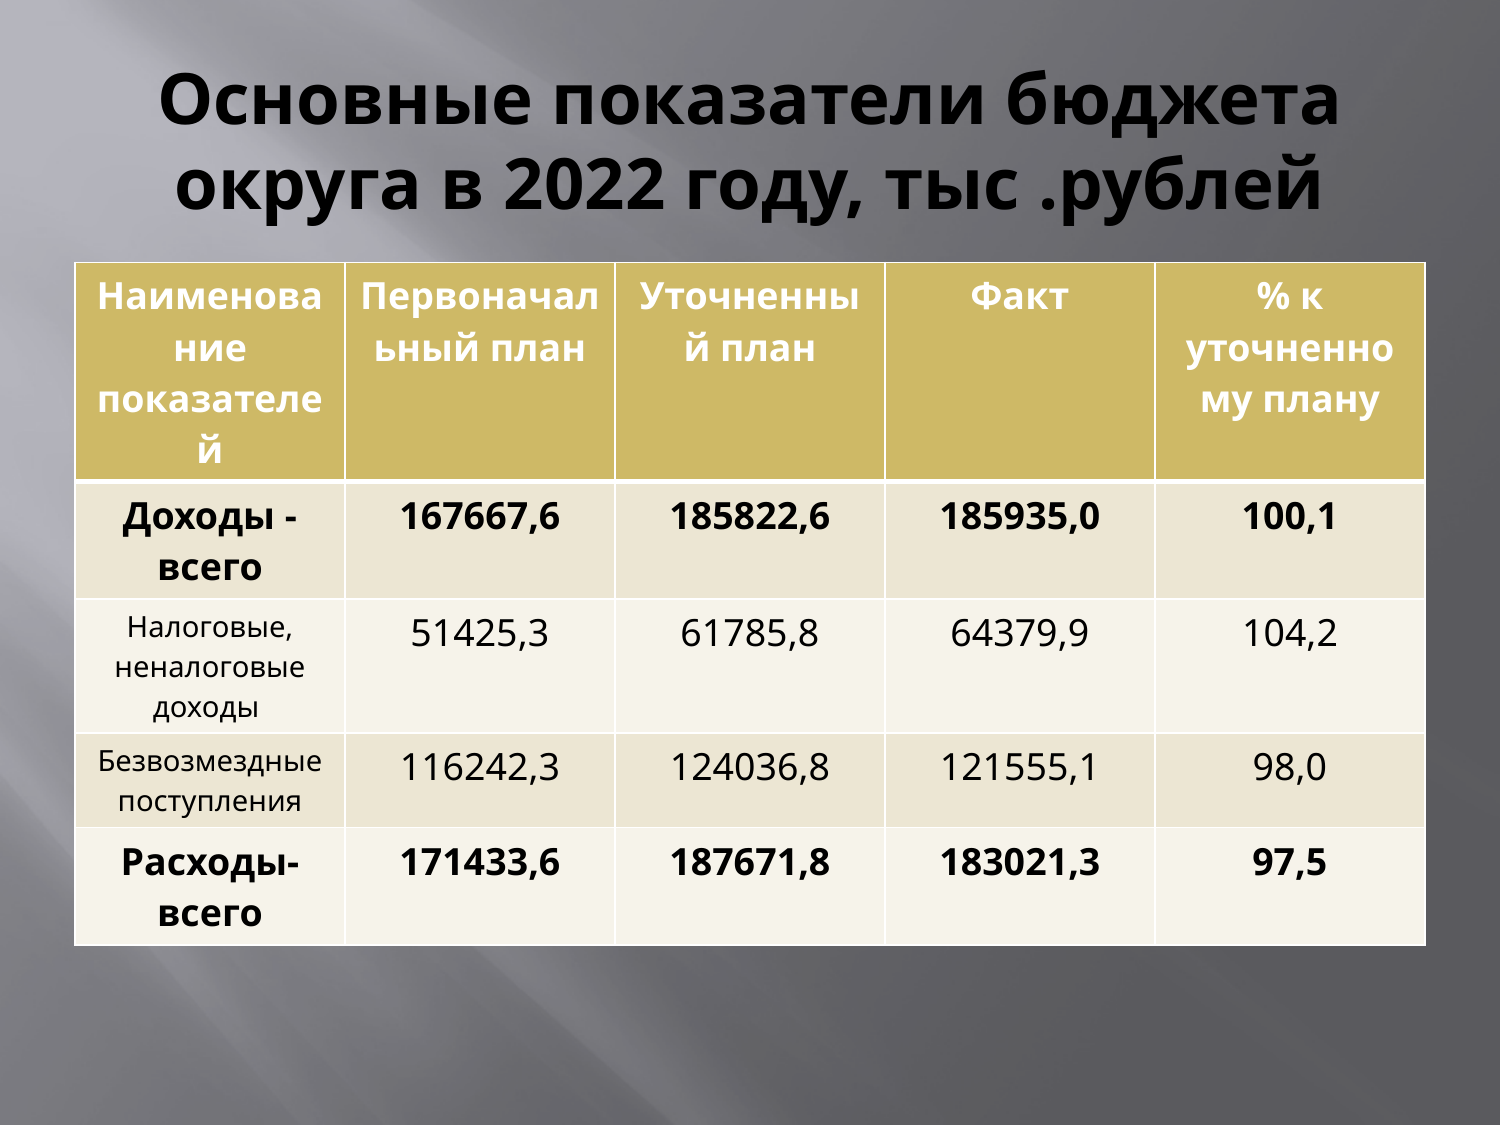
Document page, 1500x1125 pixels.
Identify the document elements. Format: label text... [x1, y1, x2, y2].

table_cell 51425,3 [346, 600, 614, 732]
table_cell 98,0 [1156, 734, 1424, 827]
table_cell 104,2 [1156, 600, 1424, 732]
table_cell Безвозмездные поступления [76, 734, 344, 827]
table_cell 100,1 [1156, 484, 1424, 598]
table_cell 116242,3 [346, 734, 614, 827]
table_cell Налоговые, неналоговые доходы [76, 600, 344, 732]
table_cell 183021,3 [886, 828, 1154, 944]
table_cell 61785,8 [616, 600, 884, 732]
title Основные показатели бюджета округа в 2022 году, тыс .рублей [75, 45, 1425, 233]
table_cell 97,5 [1156, 828, 1424, 944]
table_header Наименование показателей [76, 263, 344, 479]
table_header Первоначальный план [346, 263, 614, 479]
table_cell 124036,8 [616, 734, 884, 827]
table_cell 167667,6 [346, 484, 614, 598]
table_cell 64379,9 [886, 600, 1154, 732]
table_cell 185822,6 [616, 484, 884, 598]
table_cell 185935,0 [886, 484, 1154, 598]
table_header Уточненный план [616, 263, 884, 479]
table_cell 121555,1 [886, 734, 1154, 827]
table_header % к уточненному плану [1156, 263, 1424, 479]
table_header Факт [886, 263, 1154, 479]
table_cell 171433,6 [346, 828, 614, 944]
table_cell 187671,8 [616, 828, 884, 944]
table_cell Расходы-всего [76, 828, 344, 944]
table_cell Доходы - всего [76, 484, 344, 598]
